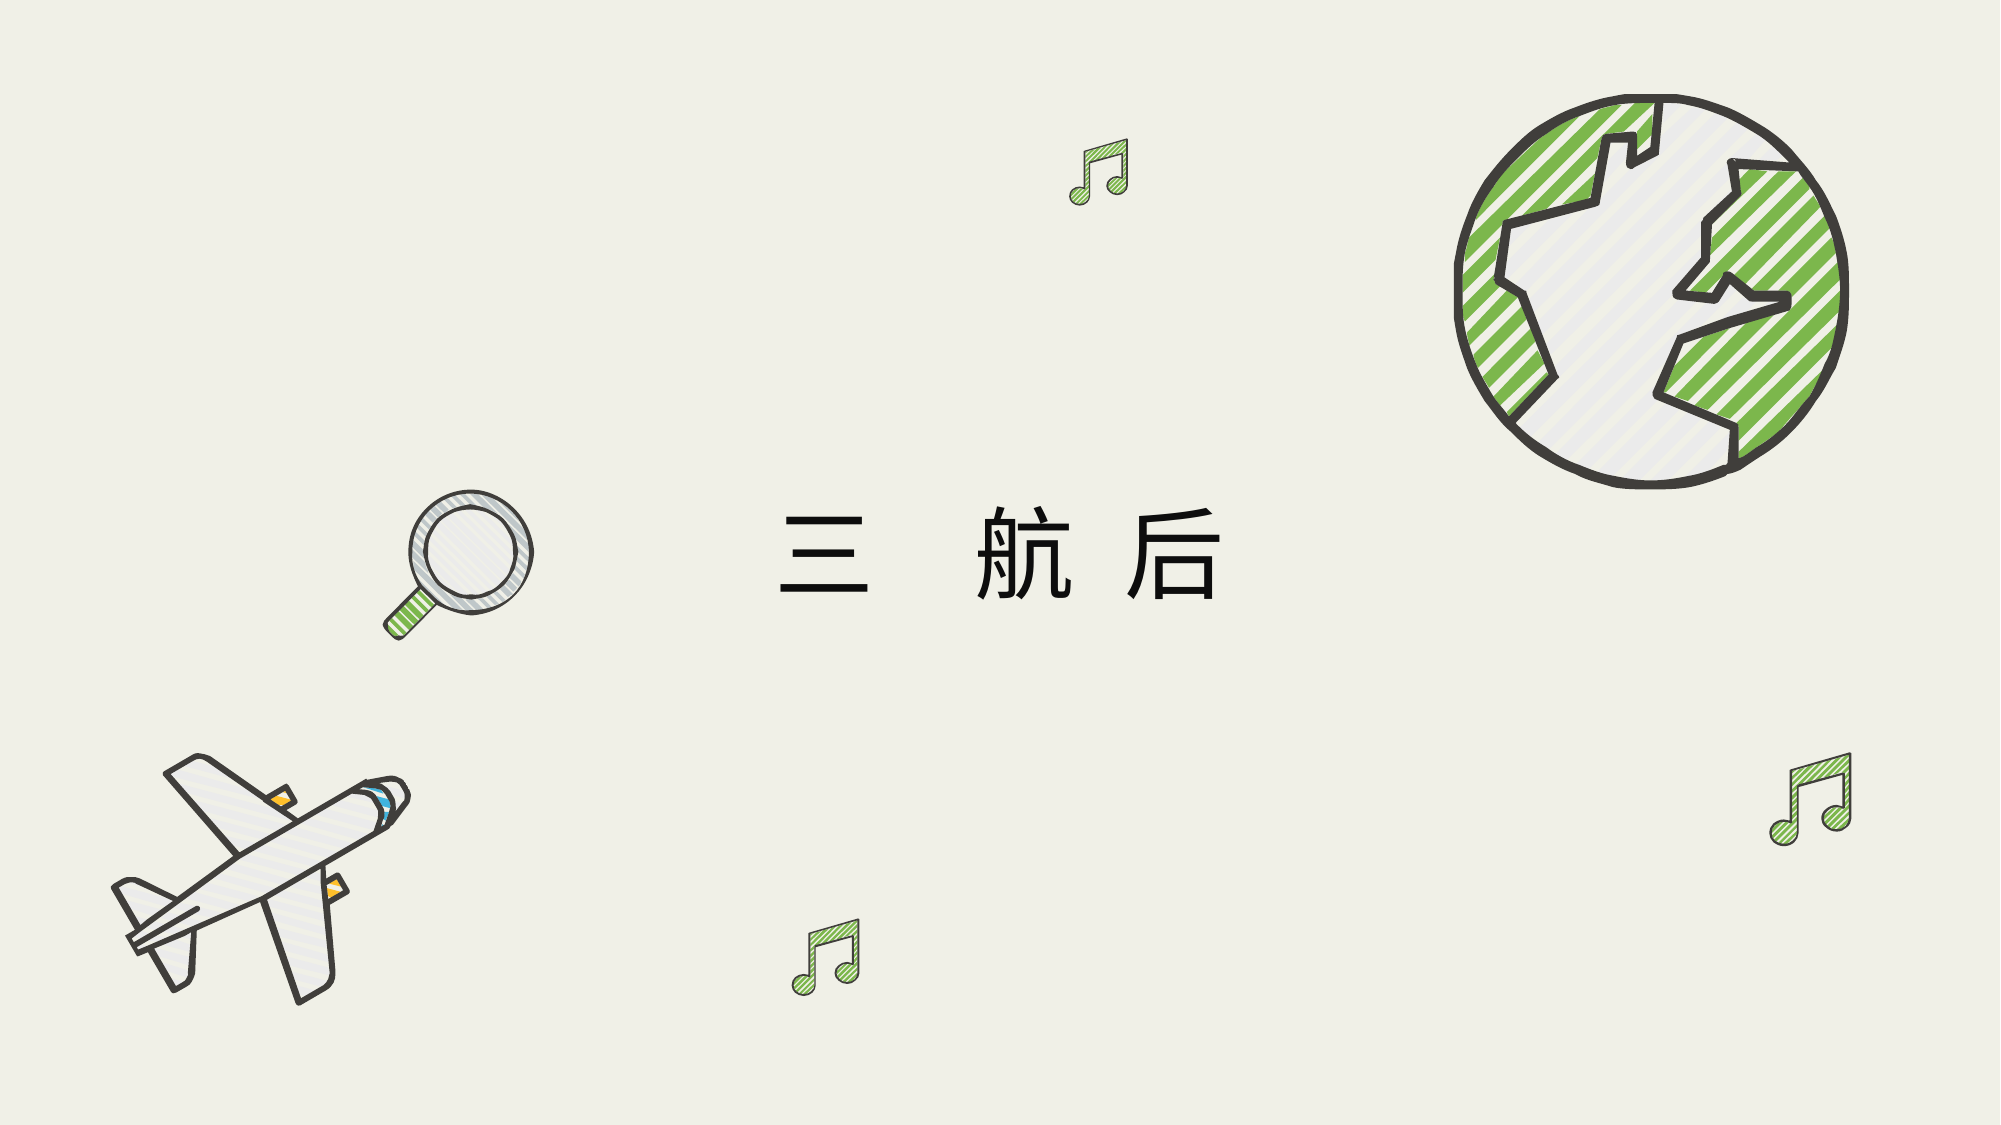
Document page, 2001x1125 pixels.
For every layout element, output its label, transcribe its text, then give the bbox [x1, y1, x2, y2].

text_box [791, 918, 860, 996]
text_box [1069, 138, 1128, 206]
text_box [1769, 752, 1852, 847]
text_box 三 航 后 [760, 484, 1240, 620]
picture [133, 707, 406, 1027]
picture [1453, 93, 1852, 492]
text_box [389, 482, 514, 660]
